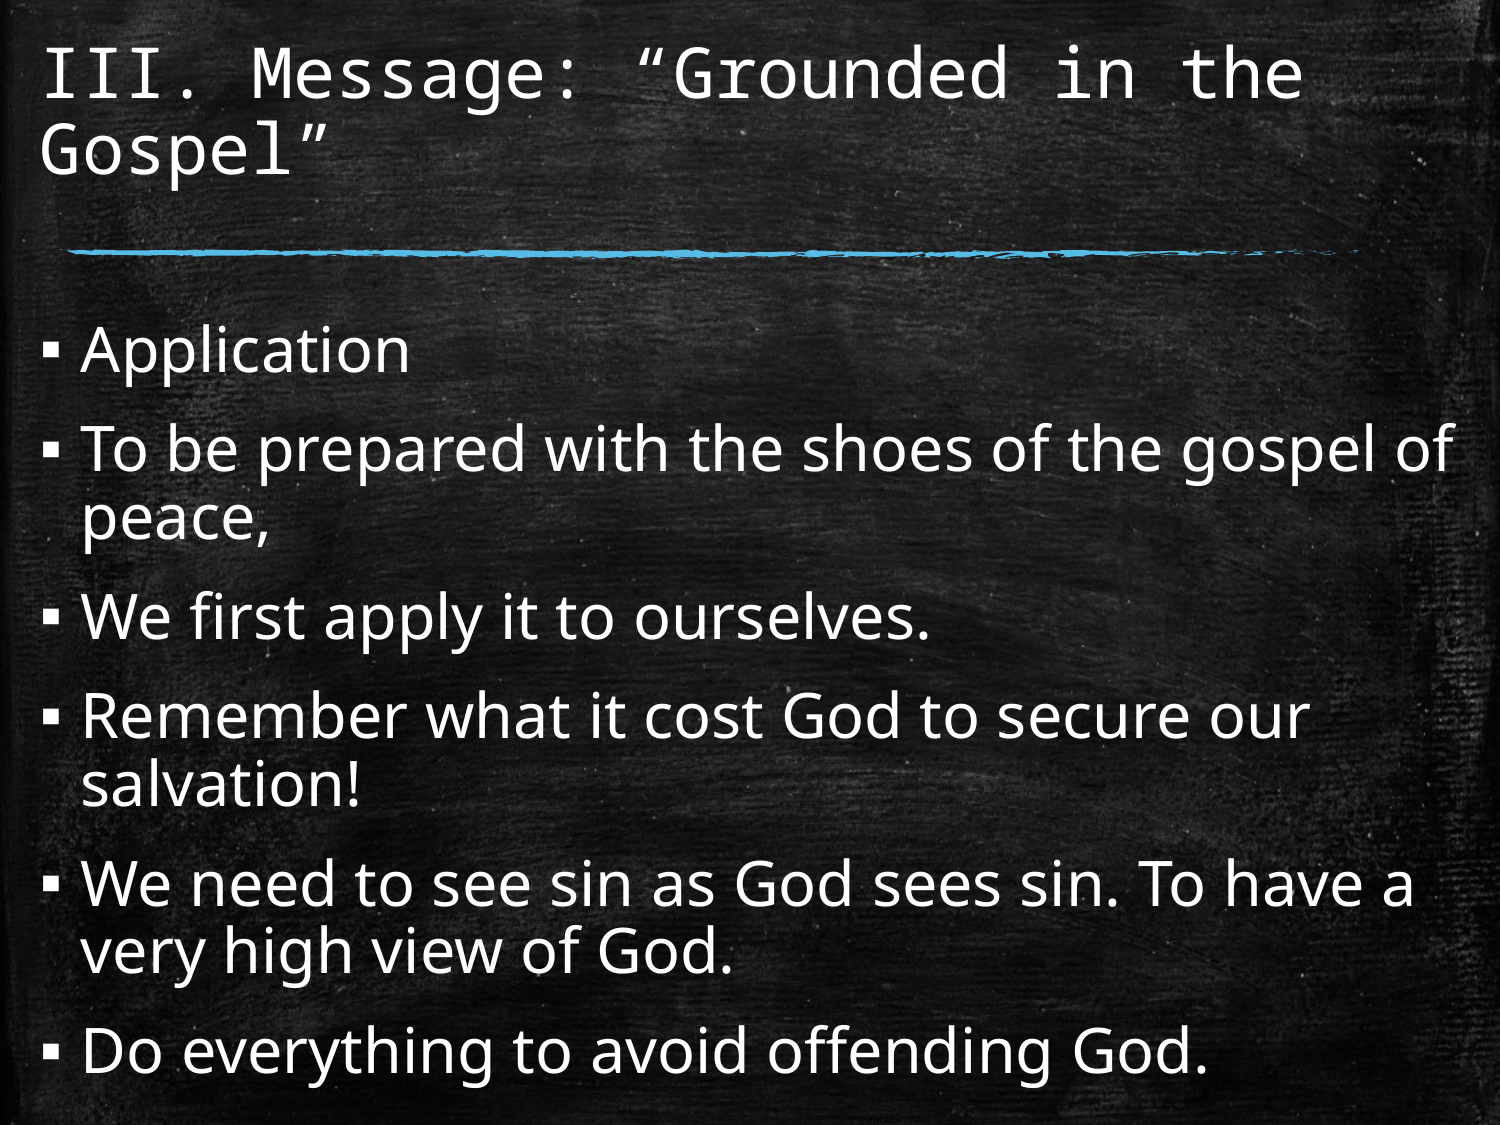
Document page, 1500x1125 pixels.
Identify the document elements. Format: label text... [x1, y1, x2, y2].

list Application To be prepared with the shoes of the gospel of peace, We first apply it to ourselves. Remember what it cost God to secure our salvation! We need to see sin as God sees sin. To have a very high view of God. Do everything to avoid offending God. [24, 310, 1475, 1096]
title III. Message: “Grounded in the Gospel” [24, 29, 1475, 198]
